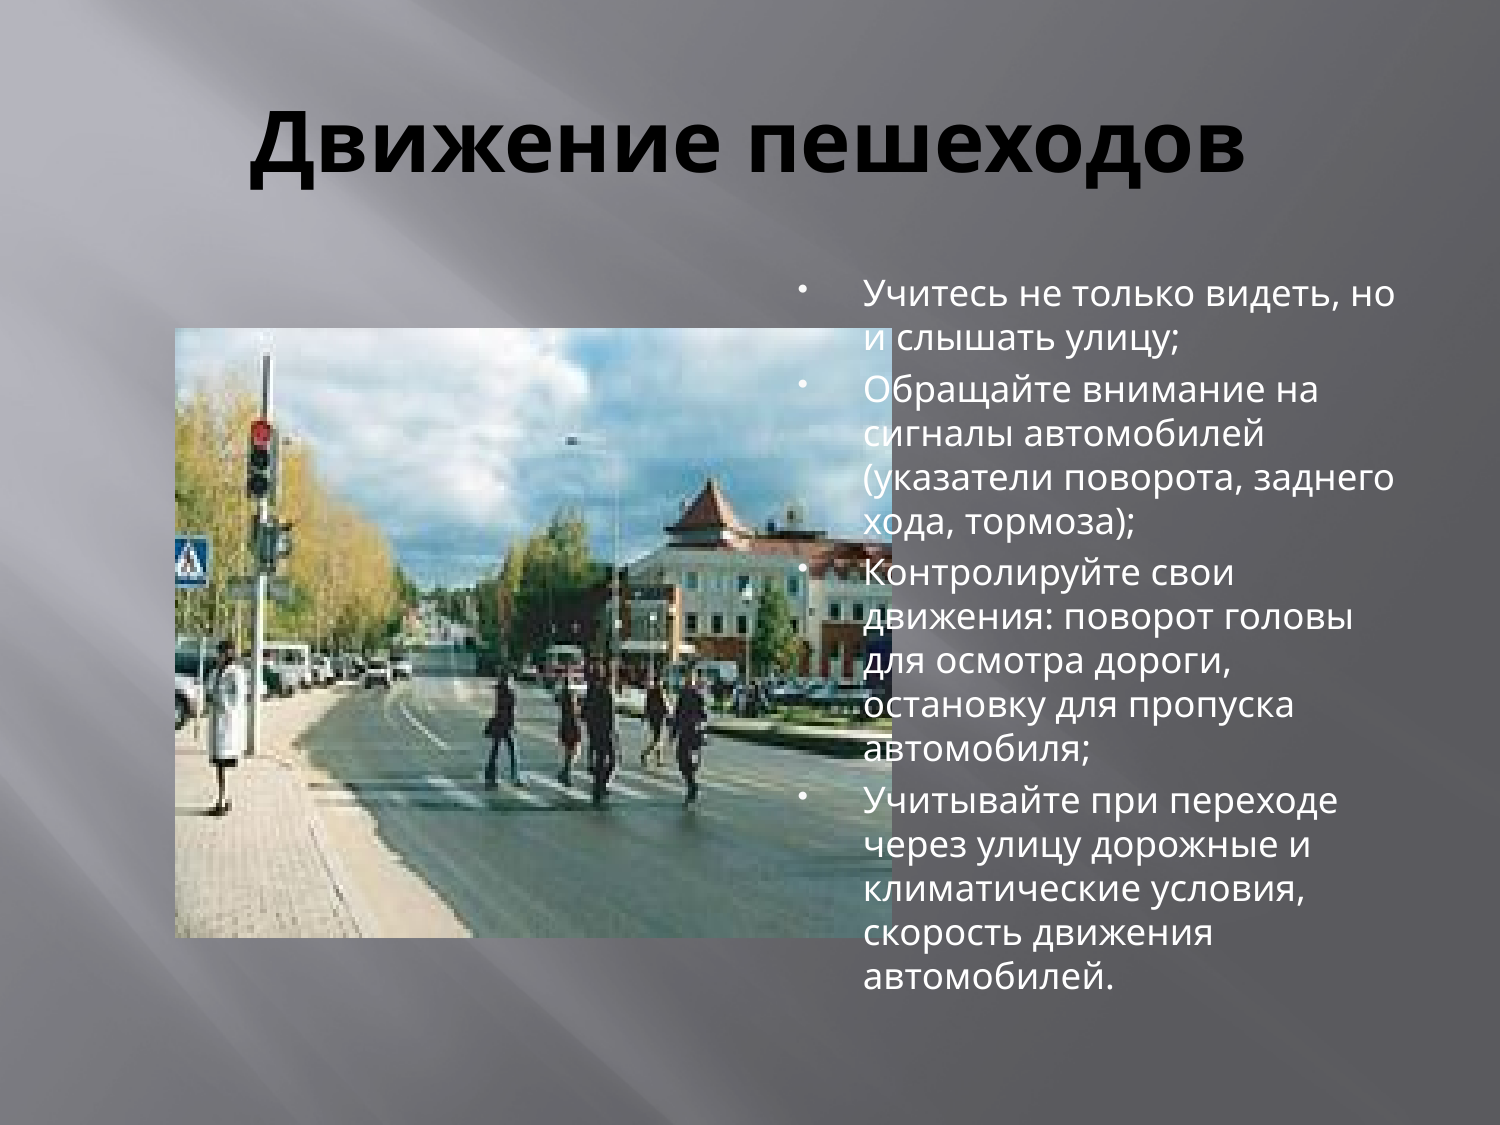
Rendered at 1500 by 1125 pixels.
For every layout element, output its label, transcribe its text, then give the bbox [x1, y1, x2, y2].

title Движение пешеходов [75, 45, 1425, 233]
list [175, 327, 892, 938]
list Учитесь не только видеть, но и слышать улицу; Обращайте внимание на сигналы автомобилей (указатели поворота, заднего хода, тормоза); Контролируйте свои движения: поворот головы для осмотра дороги, остановку для пропуска автомобиля; Учитывайте при переходе через улицу дорожные и климатические условия, скорость движения автомобилей. [762, 262, 1425, 1005]
